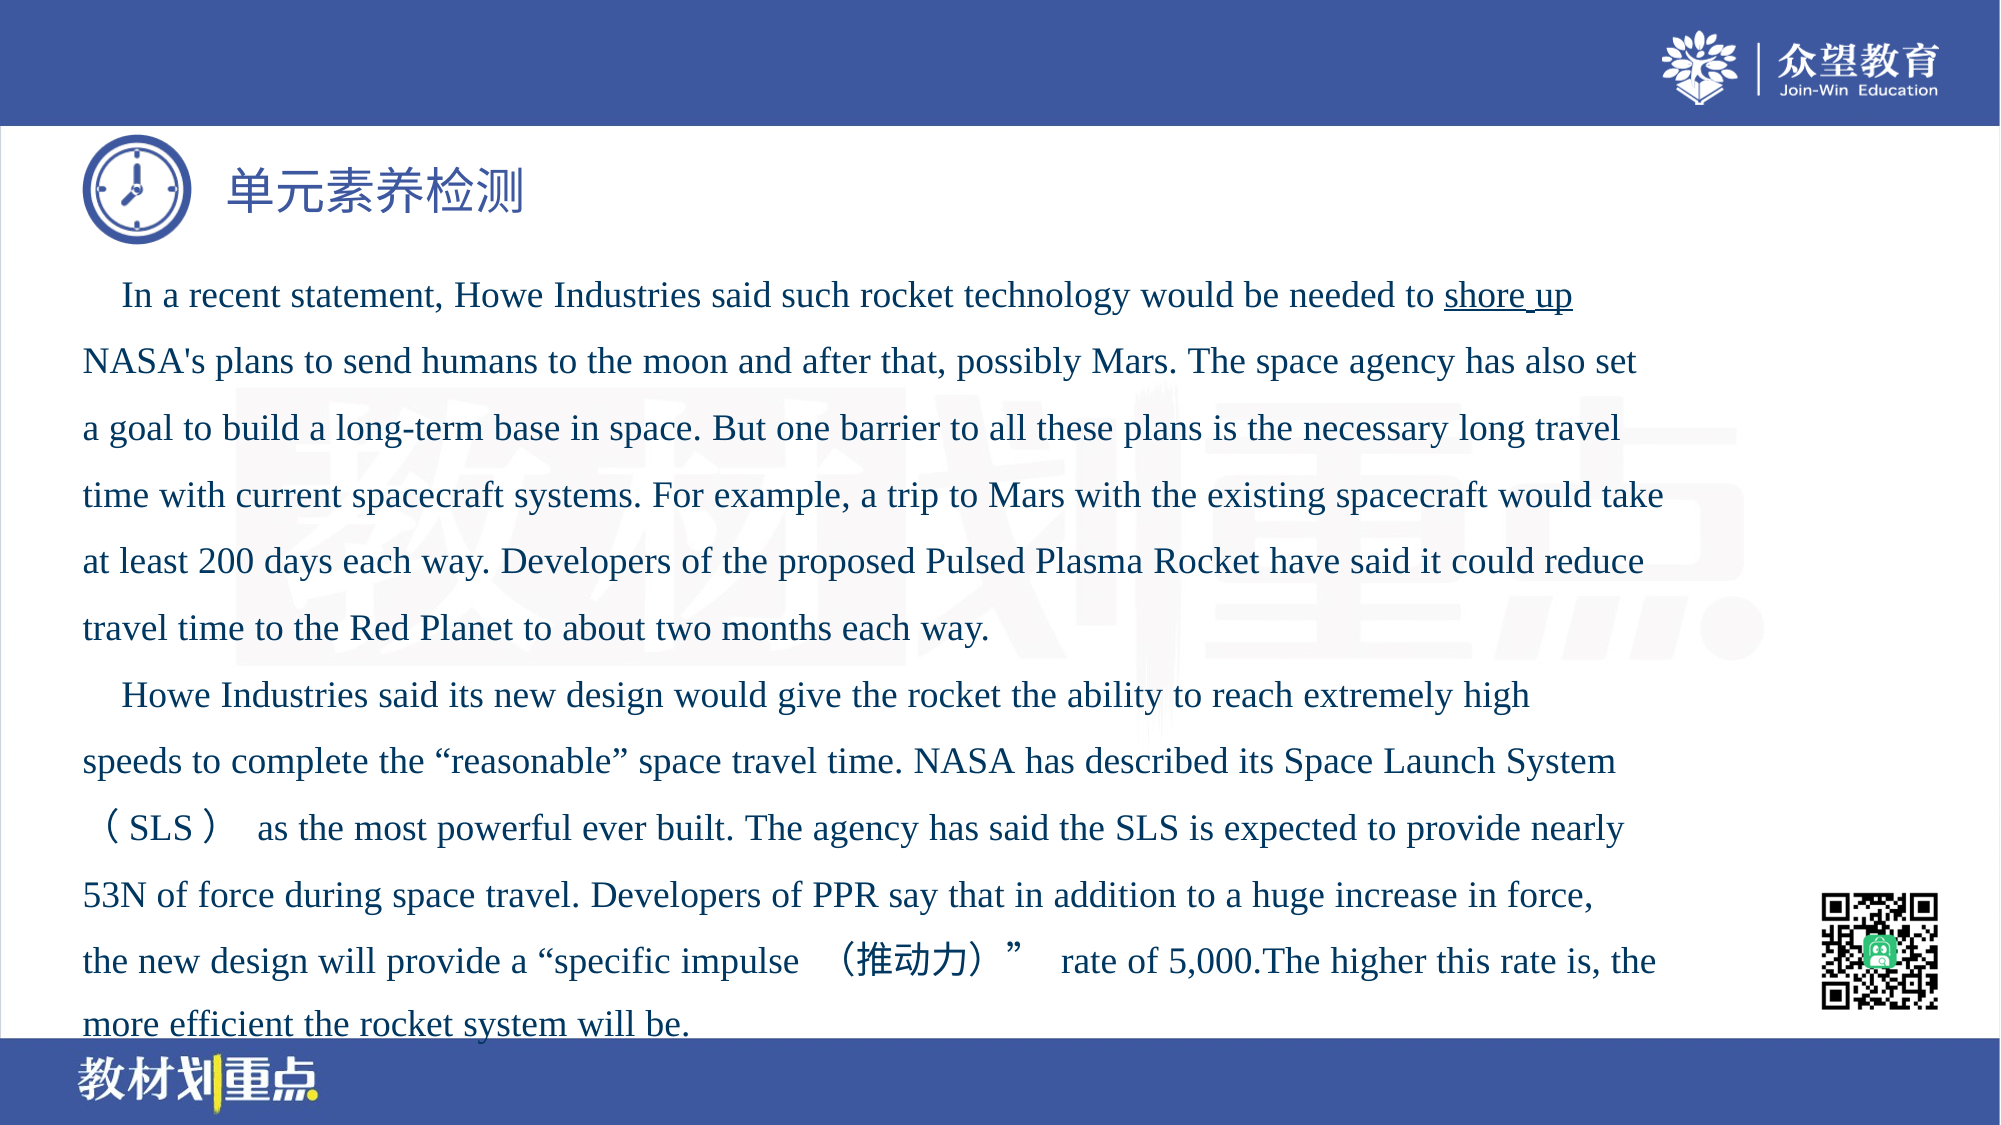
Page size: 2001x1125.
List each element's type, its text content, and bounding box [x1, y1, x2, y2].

picture [0, 0, 2000, 1125]
text_box In a recent statement, Howe Industries said such rocket technology would be needed to shore up NASA's plans to send humans to the moon and after that, possibly Mars. The space agency has also set a goal to build a long-term base in space. But one barrier to all these plans is the necessary long travel time with current spacecraft systems. For example, a trip to Mars with the existing spacecraft would take at least 200 days each way. Developers of the proposed Pulsed Plasma Rocket have said it could reduce travel time to the Red Planet to about two months each way. Howe Industries said its new design would give the rocket the ability to reach extremely high speeds to complete the “reasonable” space travel time. NASA has described its Space Launch System （SLS） as the most powerful ever built. The agency has said the SLS is expected to provide nearly 53N of force during space travel. Developers of PPR say that in addition to a huge increase in force, the new design will provide a “specific impulse （推动力）” rate of 5,000.The higher this rate is, the more efficient the rocket system will be. [82, 248, 1817, 1038]
